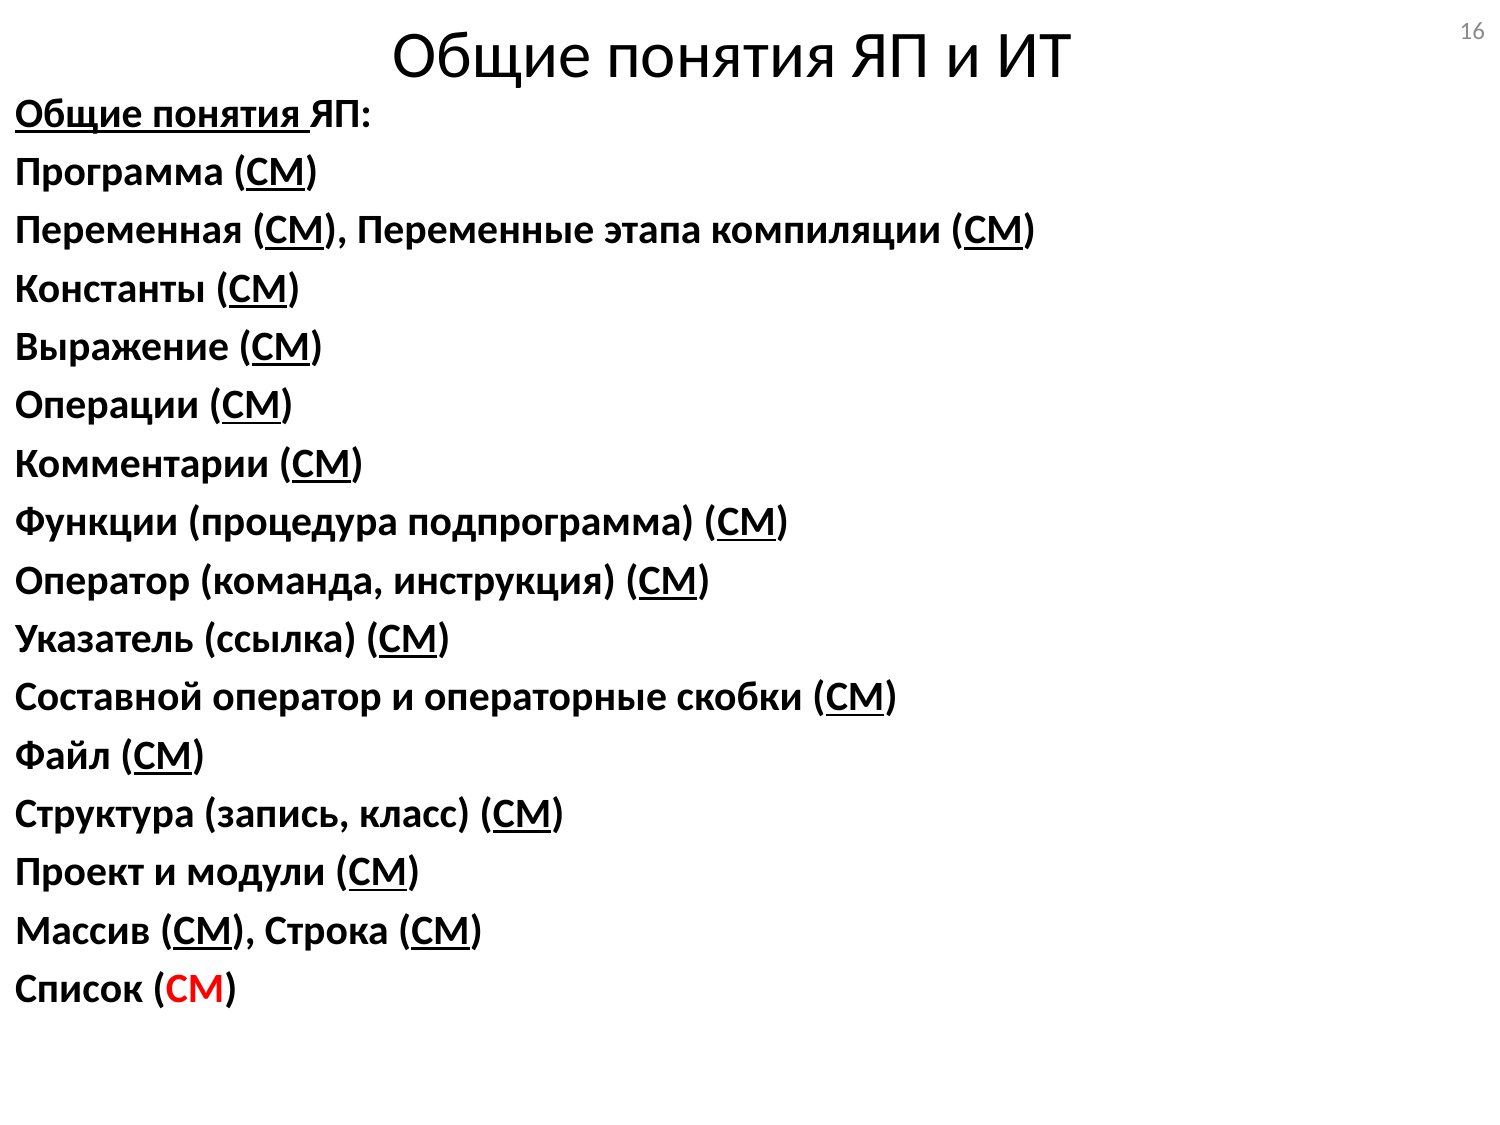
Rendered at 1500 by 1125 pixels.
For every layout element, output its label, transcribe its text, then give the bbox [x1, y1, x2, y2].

title Общие понятия ЯП и ИТ [159, 0, 1306, 78]
slide_number 16 [1411, 0, 1500, 60]
text_box Общие понятия ЯП: Программа (СМ) Переменная (СМ), Переменные этапа компиляции (СМ) Константы (СМ) Выражение (СМ) Операции (СМ) Комментарии (СМ) Функции (процедура подпрограмма) (СМ) Оператор (команда, инструкция) (СМ) Указатель (ссылка) (СМ) Составной оператор и операторные скобки (СМ) Файл (СМ) Структура (запись, класс) (СМ) Проект и модули (СМ) Массив (СМ), Строка (СМ) Список (СМ) [0, 78, 1483, 1047]
